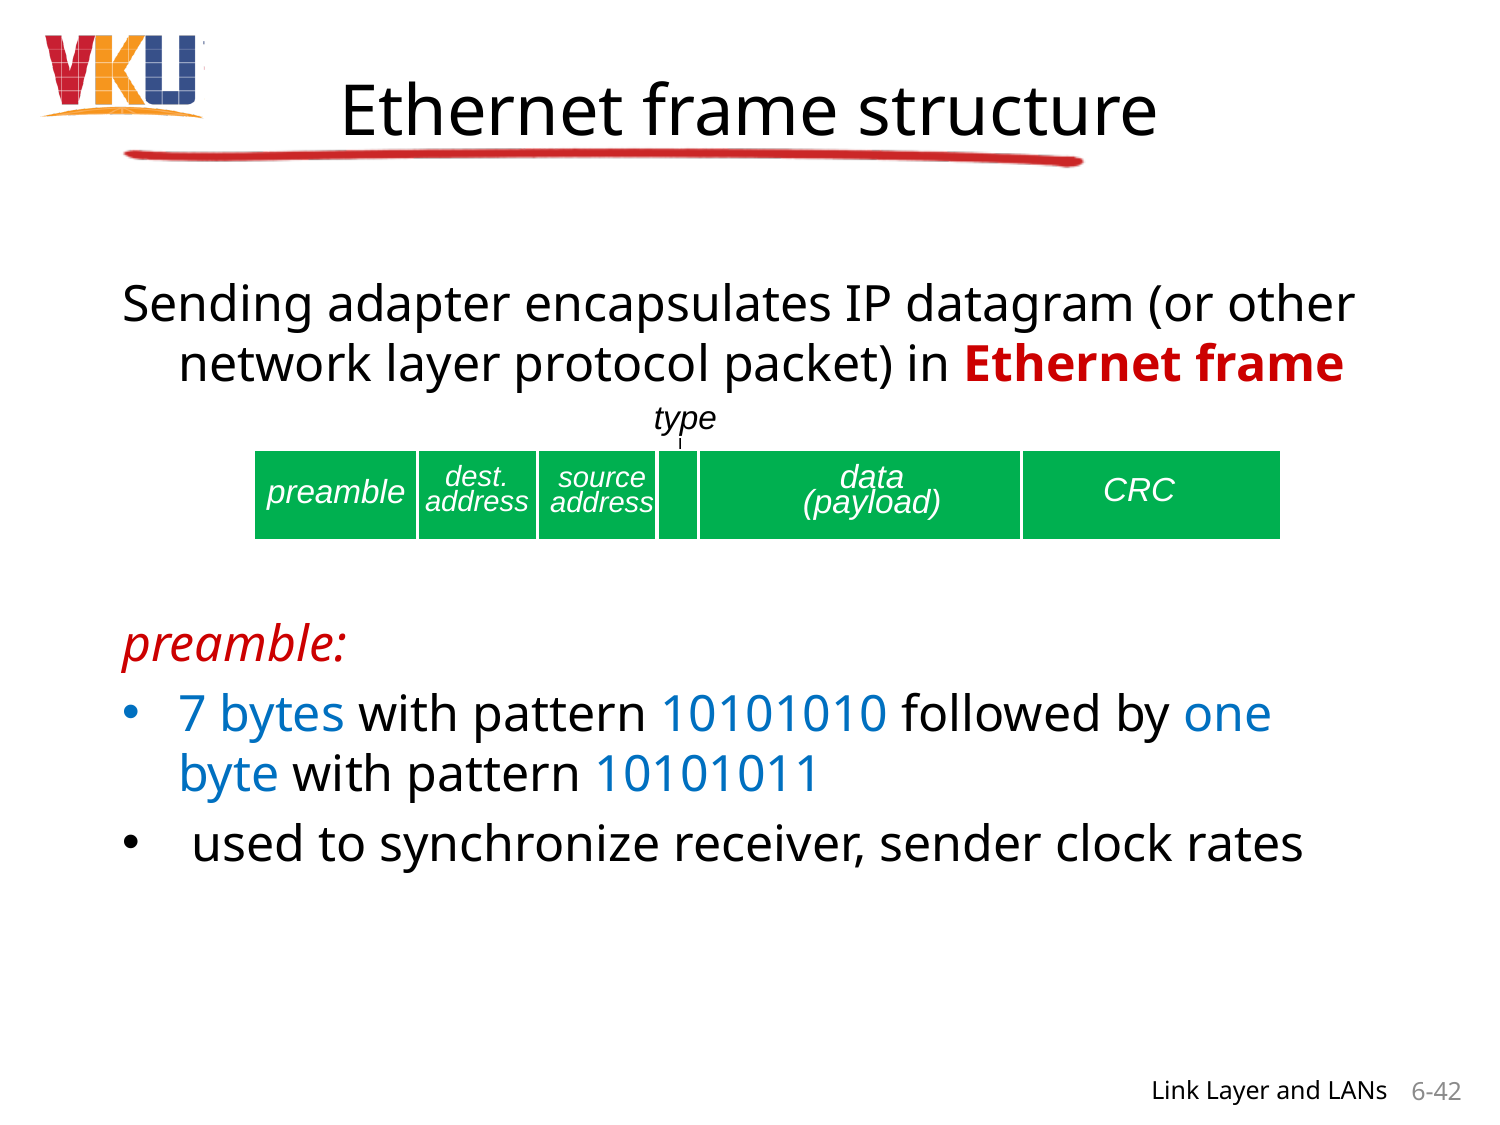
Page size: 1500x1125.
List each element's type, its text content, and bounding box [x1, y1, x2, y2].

picture [30, 21, 211, 129]
picture [119, 144, 1095, 174]
title Ethernet frame structure [112, 56, 1388, 157]
list Sending adapter encapsulates IP datagram (or other network layer protocol packet) in Ethernet frame preamble: 7 bytes with pattern 10101010 followed by one byte with pattern 10101011 used to synchronize receiver, sender clock rates [107, 264, 1382, 977]
footer Link Layer and LANs [1045, 1069, 1404, 1110]
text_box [248, 389, 1281, 553]
slide_number 6-42 [1387, 1069, 1478, 1115]
